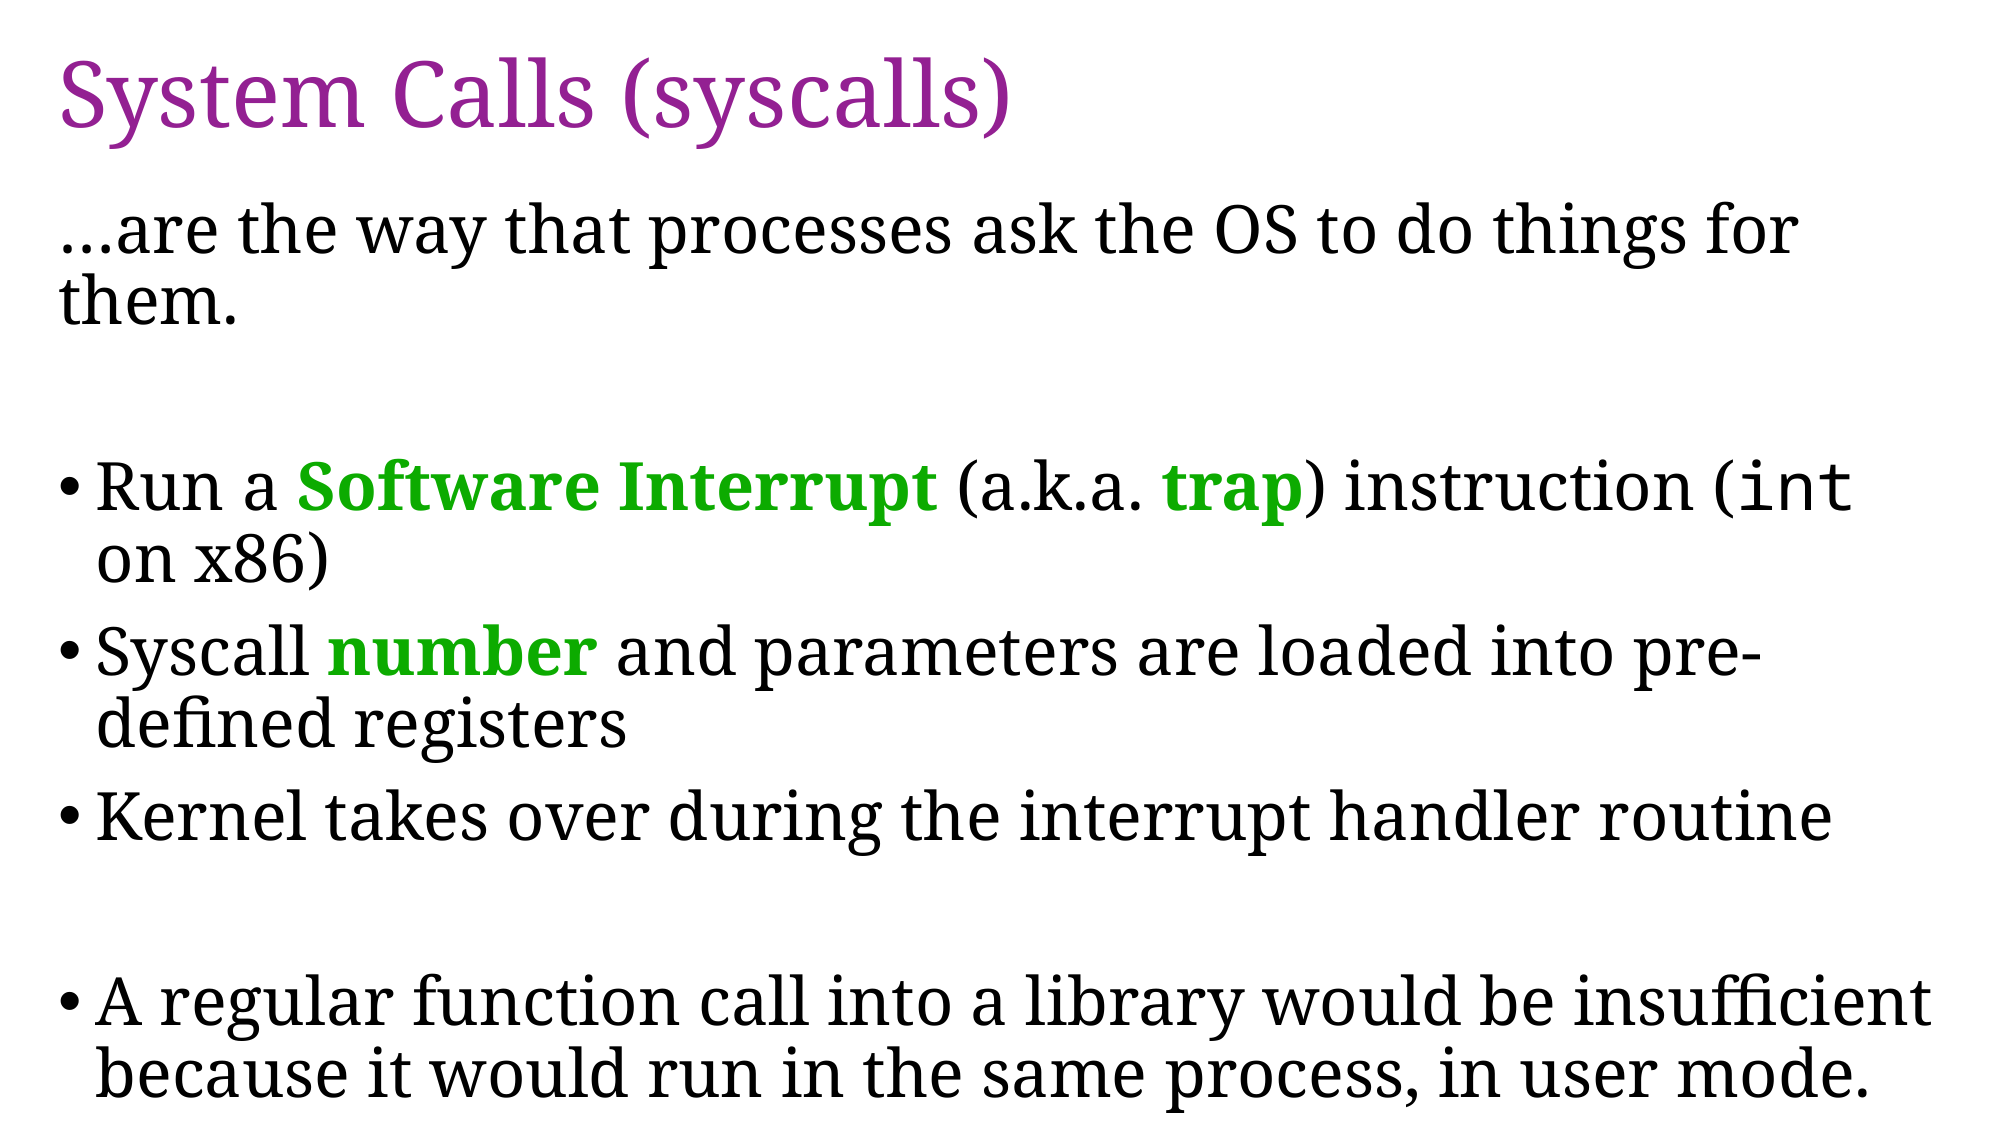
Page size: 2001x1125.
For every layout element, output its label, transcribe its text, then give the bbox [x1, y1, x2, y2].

title System Calls (syscalls) [43, 25, 1953, 171]
list …are the way that processes ask the OS to do things for them. Run a Software Interrupt (a.k.a. trap) instruction (int on x86) Syscall number and parameters are loaded into pre-defined registers Kernel takes over during the interrupt handler routine A regular function call into a library would be insufficient because it would run in the same process, in user mode. [43, 188, 1953, 1106]
